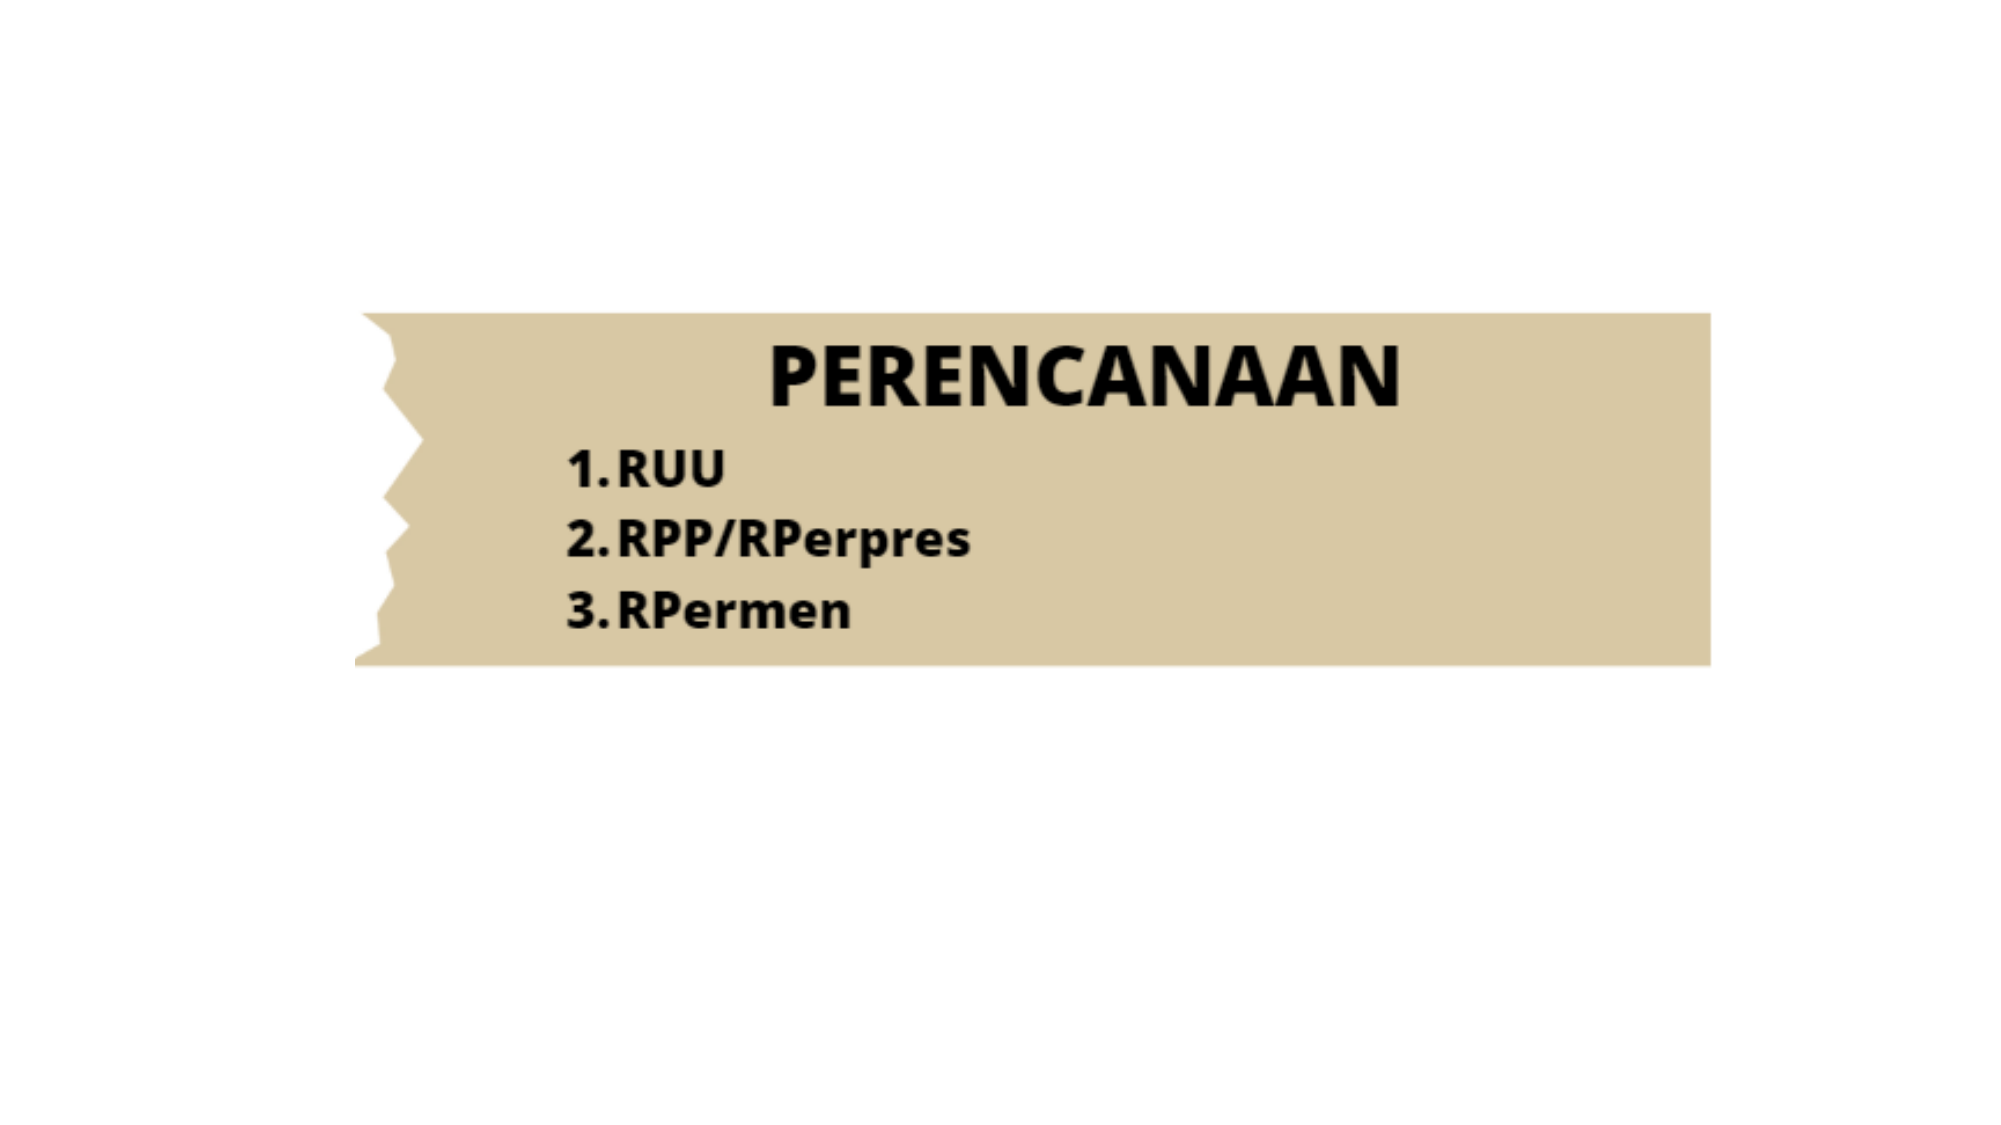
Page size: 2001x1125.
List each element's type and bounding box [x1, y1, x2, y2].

picture [355, 293, 1738, 680]
